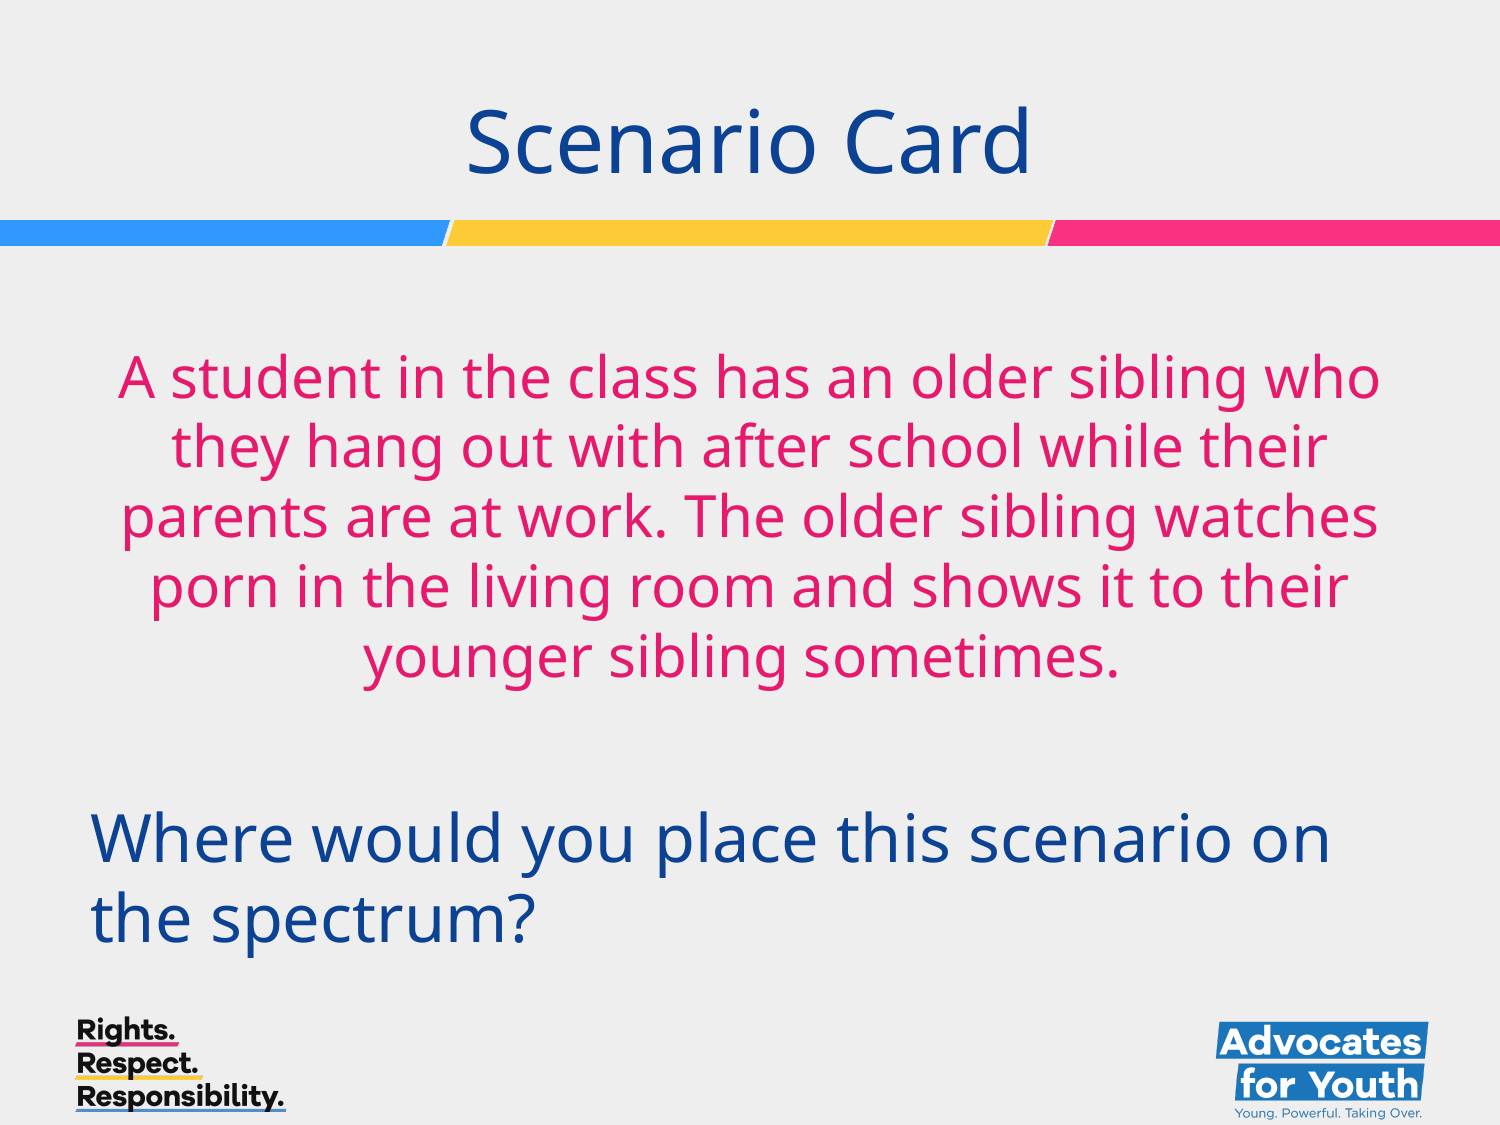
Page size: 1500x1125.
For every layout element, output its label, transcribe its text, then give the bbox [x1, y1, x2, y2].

list A student in the class has an older sibling who they hang out with after school while their parents are at work. The older sibling watches porn in the living room and shows it to their younger sibling sometimes. Where would you place this scenario on the spectrum? [75, 262, 1425, 1005]
picture [0, 207, 1500, 258]
title Scenario Card [75, 45, 1425, 233]
